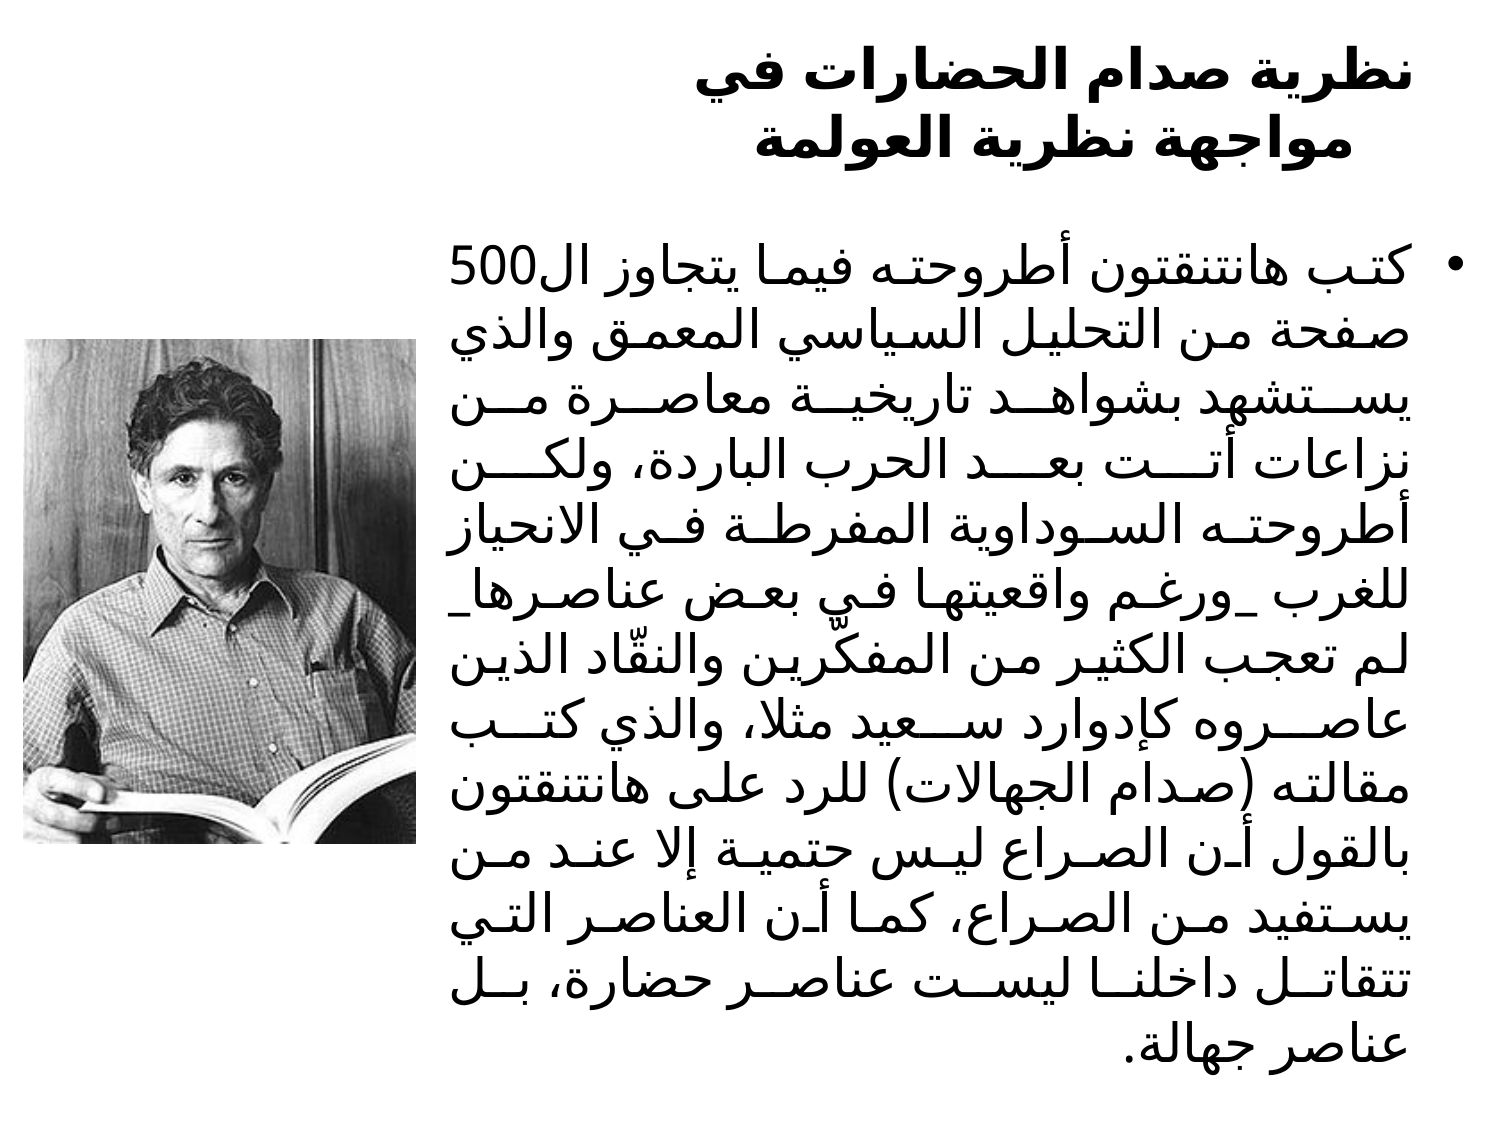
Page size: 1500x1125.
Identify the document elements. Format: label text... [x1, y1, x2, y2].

picture [23, 339, 416, 844]
title نظرية صدام الحضارات في مواجهة نظرية العولمة [632, 23, 1477, 178]
list كتب هانتنقتون أطروحته فيما يتجاوز ال500 صفحة من التحليل السياسي المعمق والذي يستشهد بشواهد تاريخية معاصرة من نزاعات أتت بعد الحرب الباردة، ولكن أطروحته السوداوية المفرطة في الانحياز للغرب _ورغم واقعيتها في بعض عناصرها_ لم تعجب الكثير من المفكّرين والنقّاد الذين عاصروه كإدوارد سعيد مثلا، والذي كتب مقالته (صدام الجهالات) للرد على هانتنقتون بالقول أن الصراع ليس حتمية إلا عند من يستفيد من الصراع، كما أن العناصر التي تتقاتل داخلنا ليست عناصر حضارة، بل عناصر جهالة. [433, 222, 1477, 1090]
